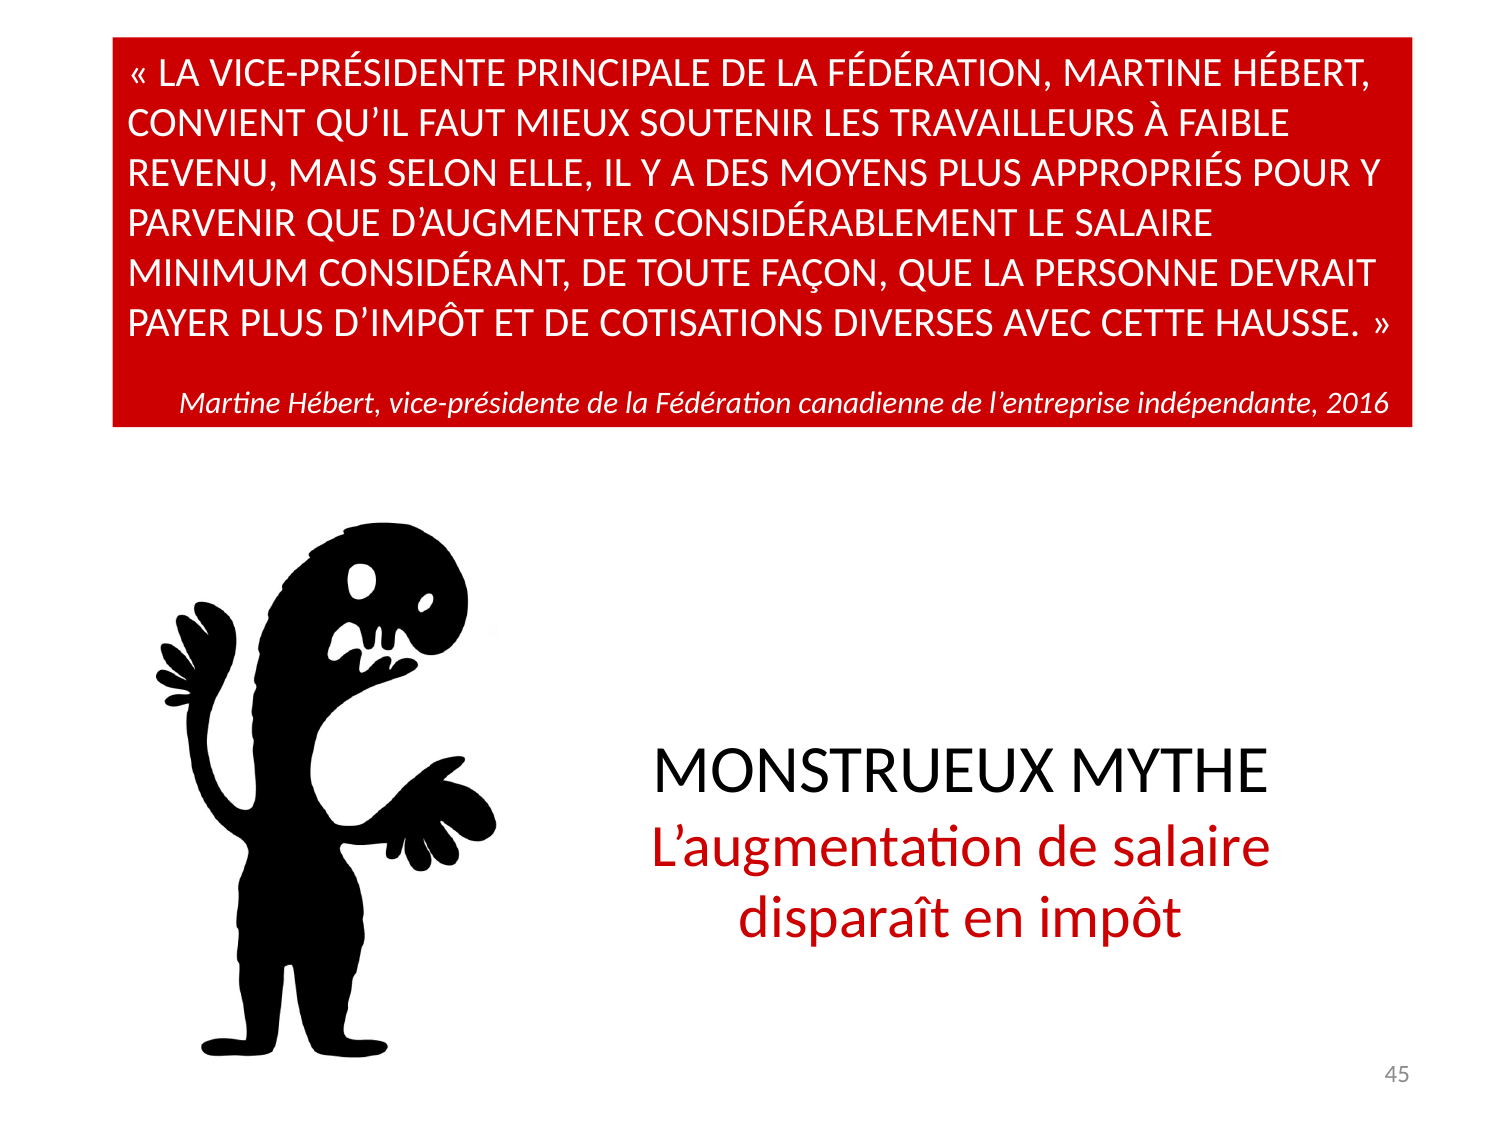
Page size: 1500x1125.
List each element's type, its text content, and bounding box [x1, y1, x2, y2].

text_box « La vice-présidente principale de la fédération, Martine Hébert, convient qu’il faut mieux soutenir les travailleurs à faible revenu, mais selon elle, il y a des moyens plus appropriés pour y parvenir que d’augmenter considérablement le salaire minimum considérant, de toute façon, que la personne devrait payer plus d’impôt et de cotisations diverses avec cette hausse. » Martine Hébert, vice-présidente de la Fédération canadienne de l’entreprise indépendante, 2016 [112, 37, 1413, 428]
picture [156, 503, 498, 1125]
slide_number 45 [1074, 1042, 1425, 1103]
text_box Monstrueux mythe L’augmentation de salaire disparaît en impôt [524, 716, 1399, 958]
